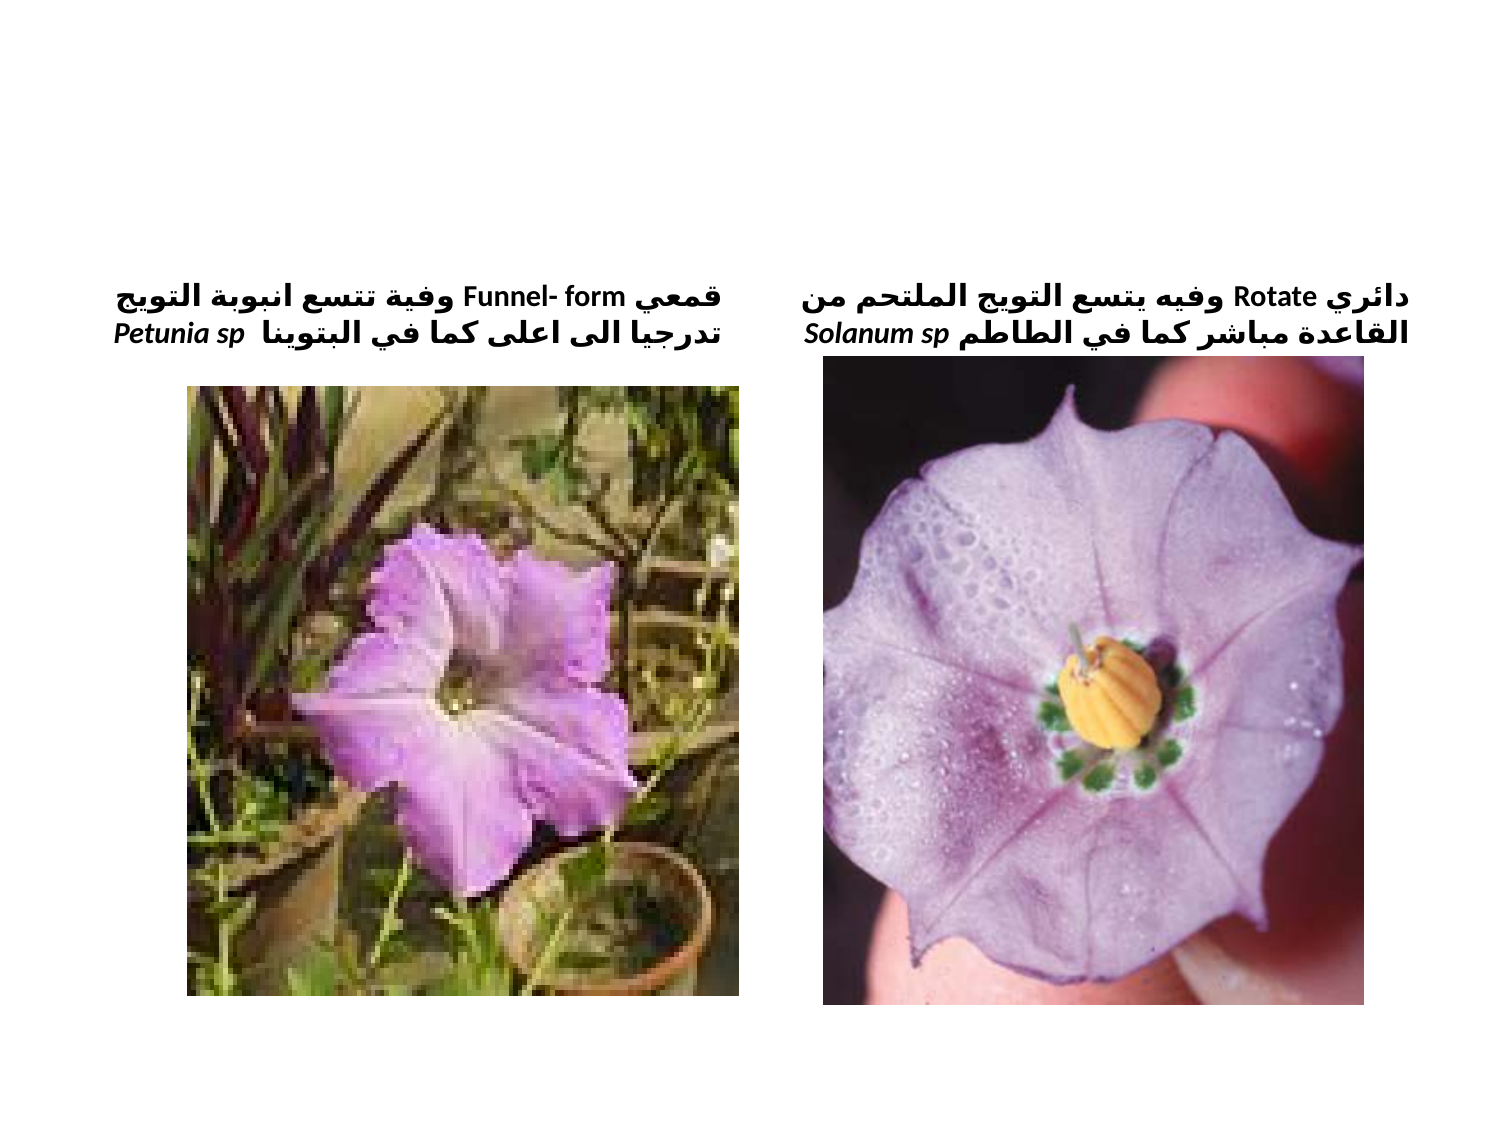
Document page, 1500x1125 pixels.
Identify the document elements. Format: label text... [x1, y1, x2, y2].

list دائري Rotate وفيه يتسع التويج الملتحم من القاعدة مباشر كما في الطاطم Solanum sp [761, 251, 1425, 357]
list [823, 356, 1364, 1006]
list قمعي Funnel- form وفية تتسع انبوبة التويج تدرجيا الى اعلى كما في البتوينا Petunia sp [75, 251, 738, 357]
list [187, 386, 739, 997]
